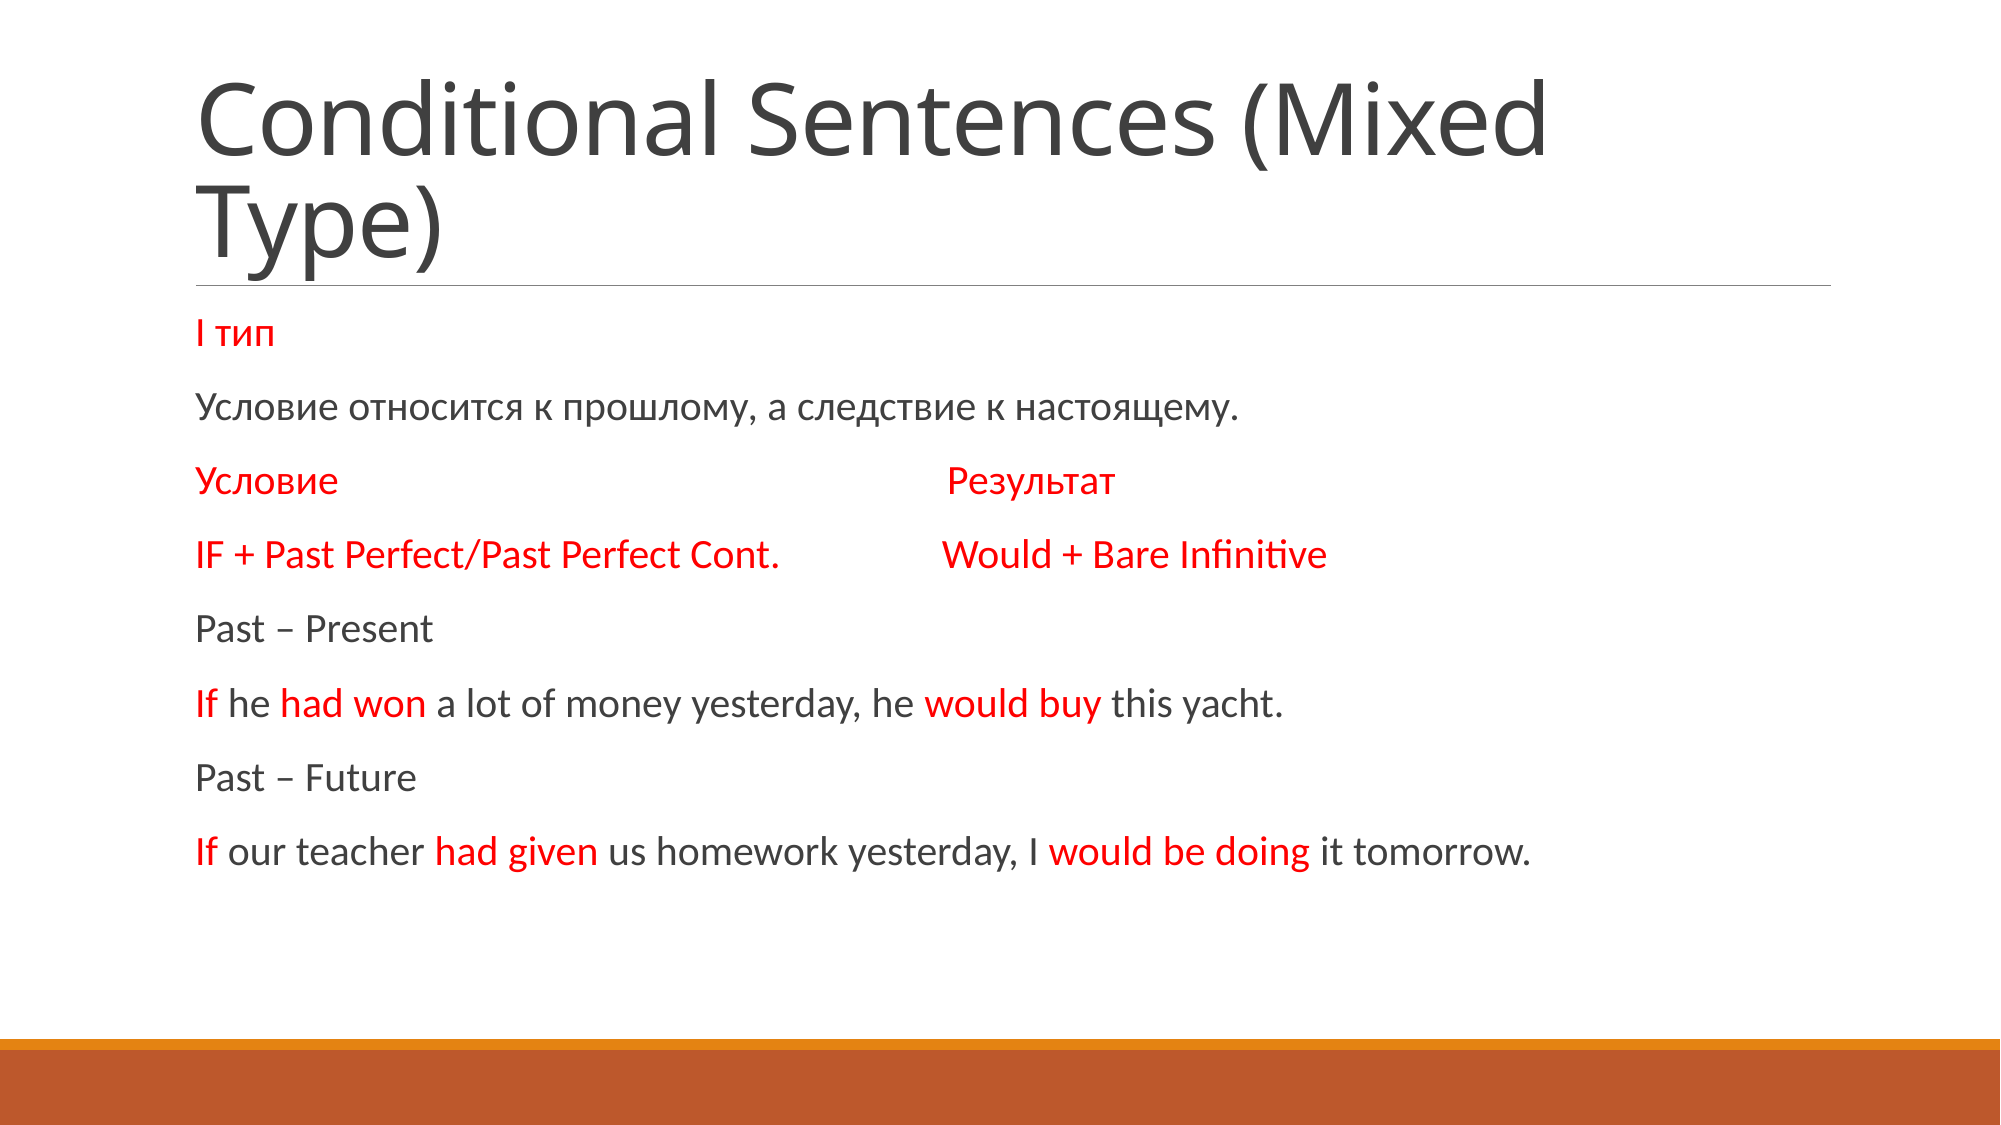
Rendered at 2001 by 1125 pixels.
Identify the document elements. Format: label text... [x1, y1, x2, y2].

title Conditional Sentences (Mixed Type) [180, 47, 1830, 285]
list I тип Условие относится к прошлому, а следствие к настоящему. Условие Результат IF + Past Perfect/Past Perfect Cont. Would + Bare Infinitive Past – Present If he had won a lot of money yesterday, he would buy this yacht. Past – Future If our teacher had given us homework yesterday, I would be doing it tomorrow. [180, 302, 1830, 963]
